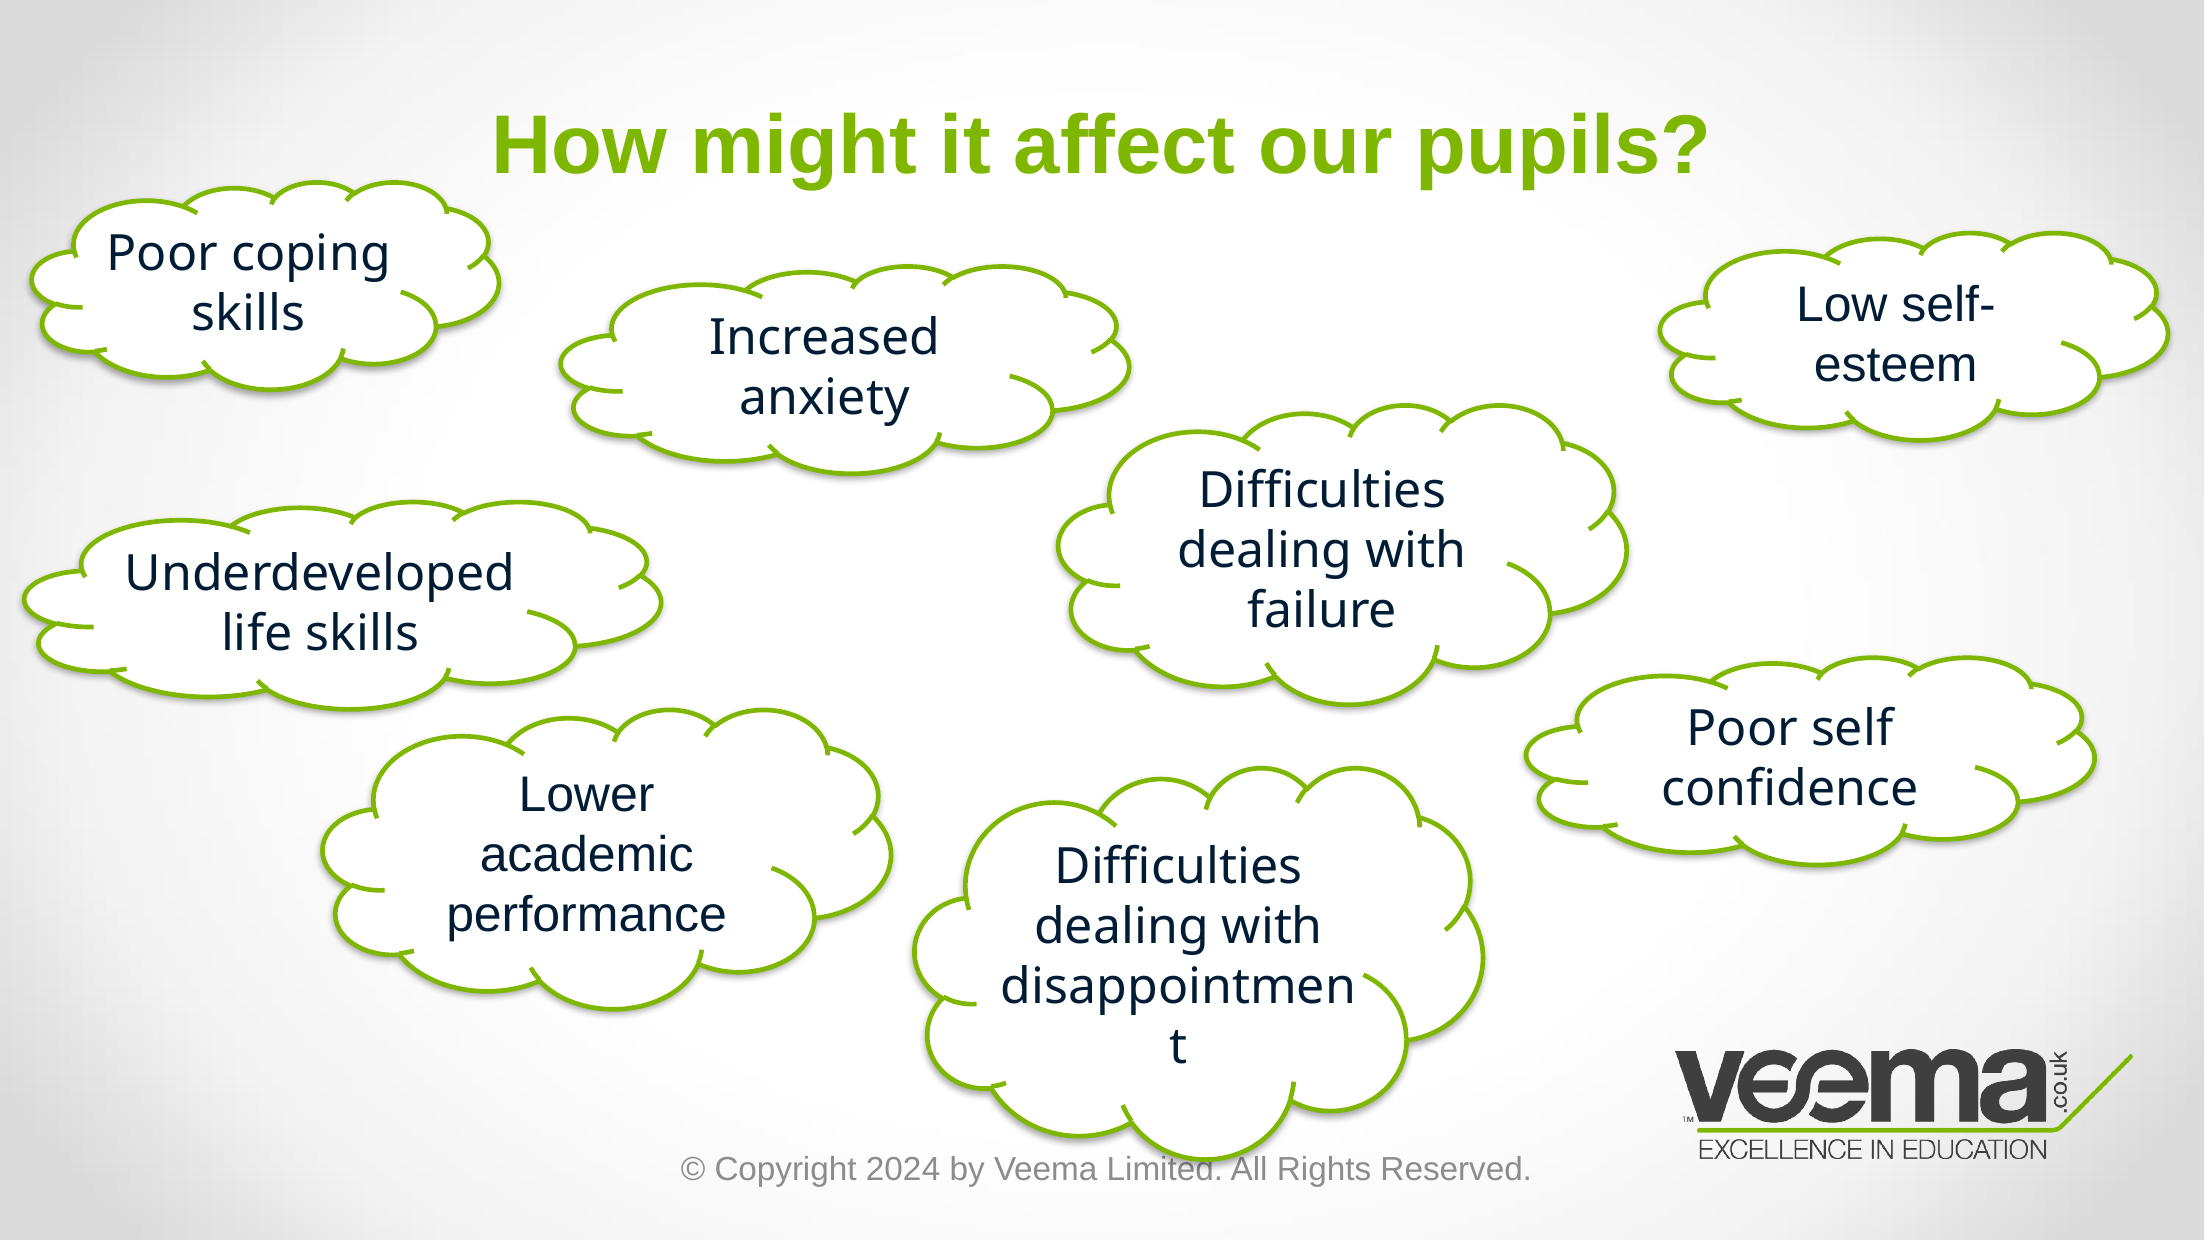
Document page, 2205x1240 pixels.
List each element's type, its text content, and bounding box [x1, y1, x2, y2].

text_box Poor coping skills [31, 182, 499, 390]
text_box Difficulties dealing with failure [1058, 405, 1627, 705]
title How might it affect our pupils? [109, 82, 2095, 290]
text_box Poor self confidence [1526, 657, 2095, 866]
picture [0, 0, 2205, 1240]
text_box Lower academic performance [322, 709, 892, 1010]
text_box Underdeveloped life skills [24, 502, 662, 710]
text_box Increased anxiety [560, 266, 1130, 474]
text_box Low self-esteem [1659, 233, 2168, 441]
text_box Difficulties dealing with disappointment [914, 768, 1483, 1160]
